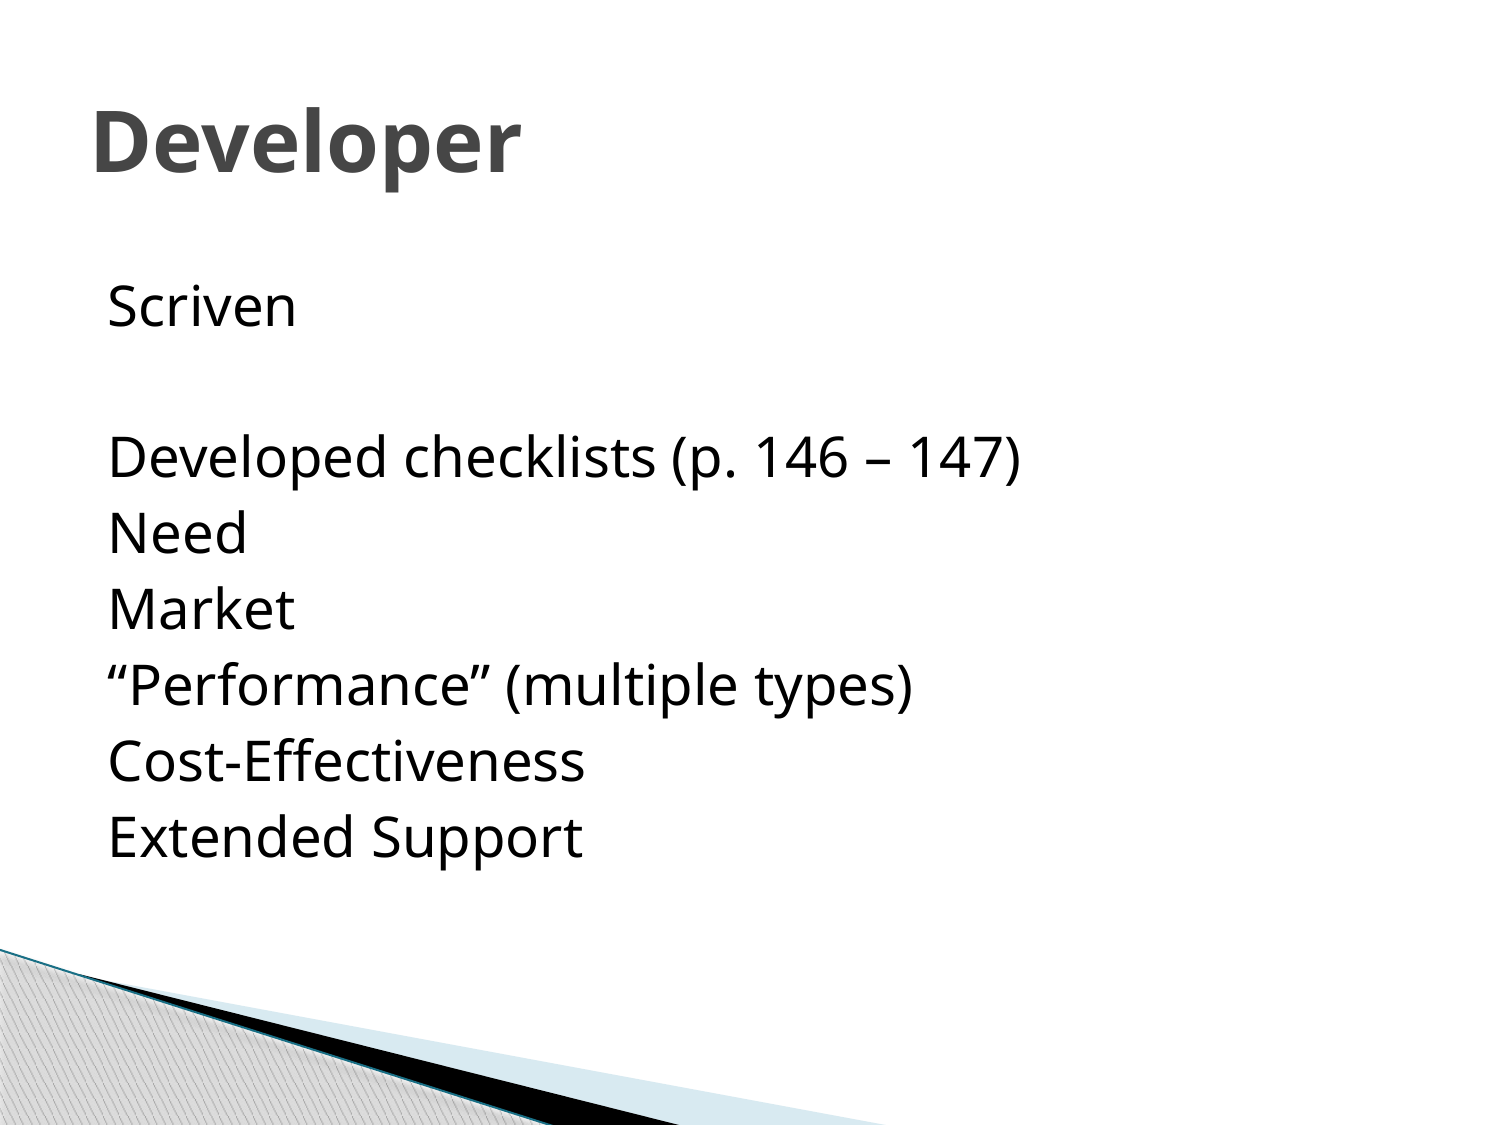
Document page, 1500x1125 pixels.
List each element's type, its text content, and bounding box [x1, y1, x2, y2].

list Scriven Developed checklists (p. 146 – 147) Need Market “Performance” (multiple types) Cost-Effectiveness Extended Support [74, 262, 1426, 1026]
title Developer [75, 45, 1425, 233]
